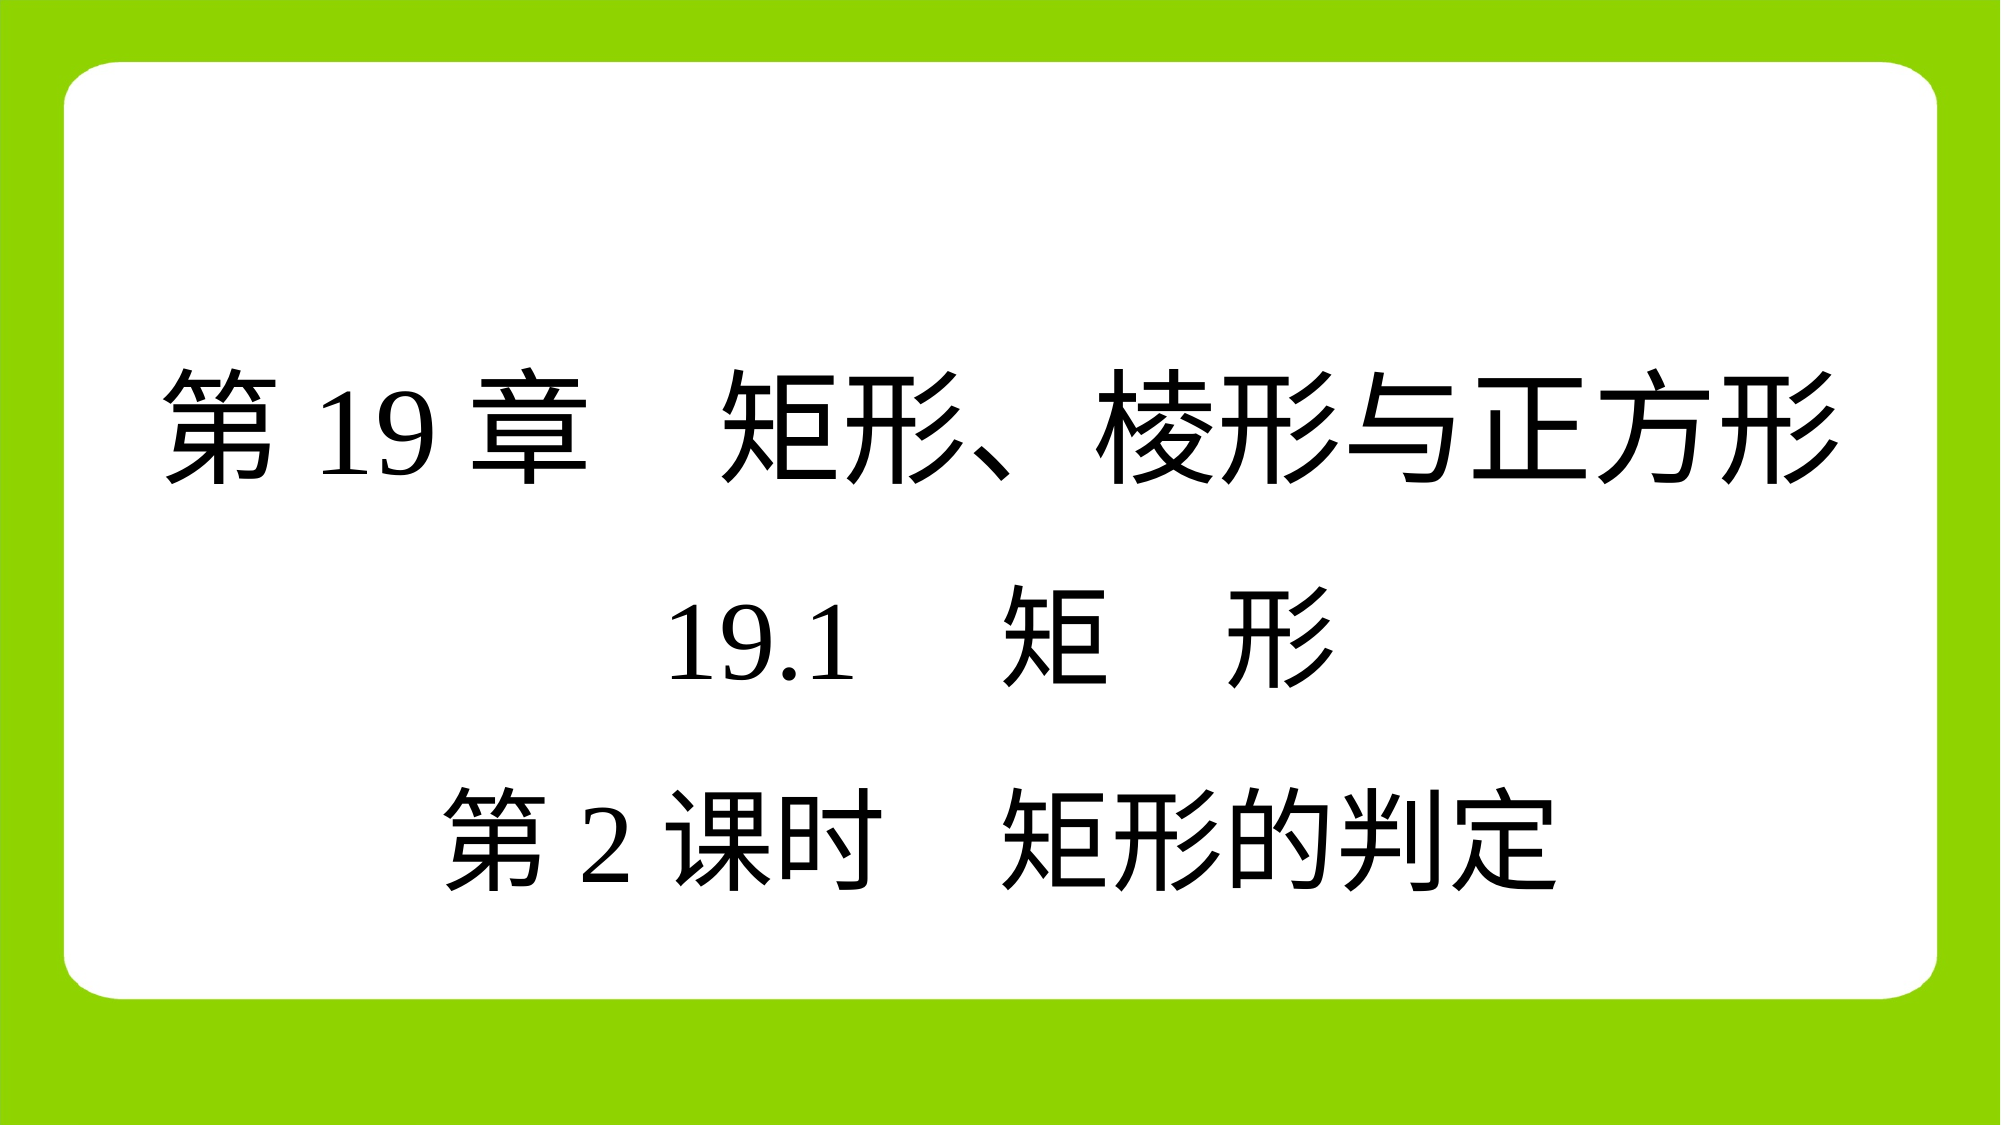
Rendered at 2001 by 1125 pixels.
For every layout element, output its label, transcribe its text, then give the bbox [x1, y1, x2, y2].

picture [0, 0, 2001, 1125]
text_box 第19章 矩形、棱形与正方形 19.1 矩 形 第2课时 矩形的判定 [0, 267, 2000, 912]
